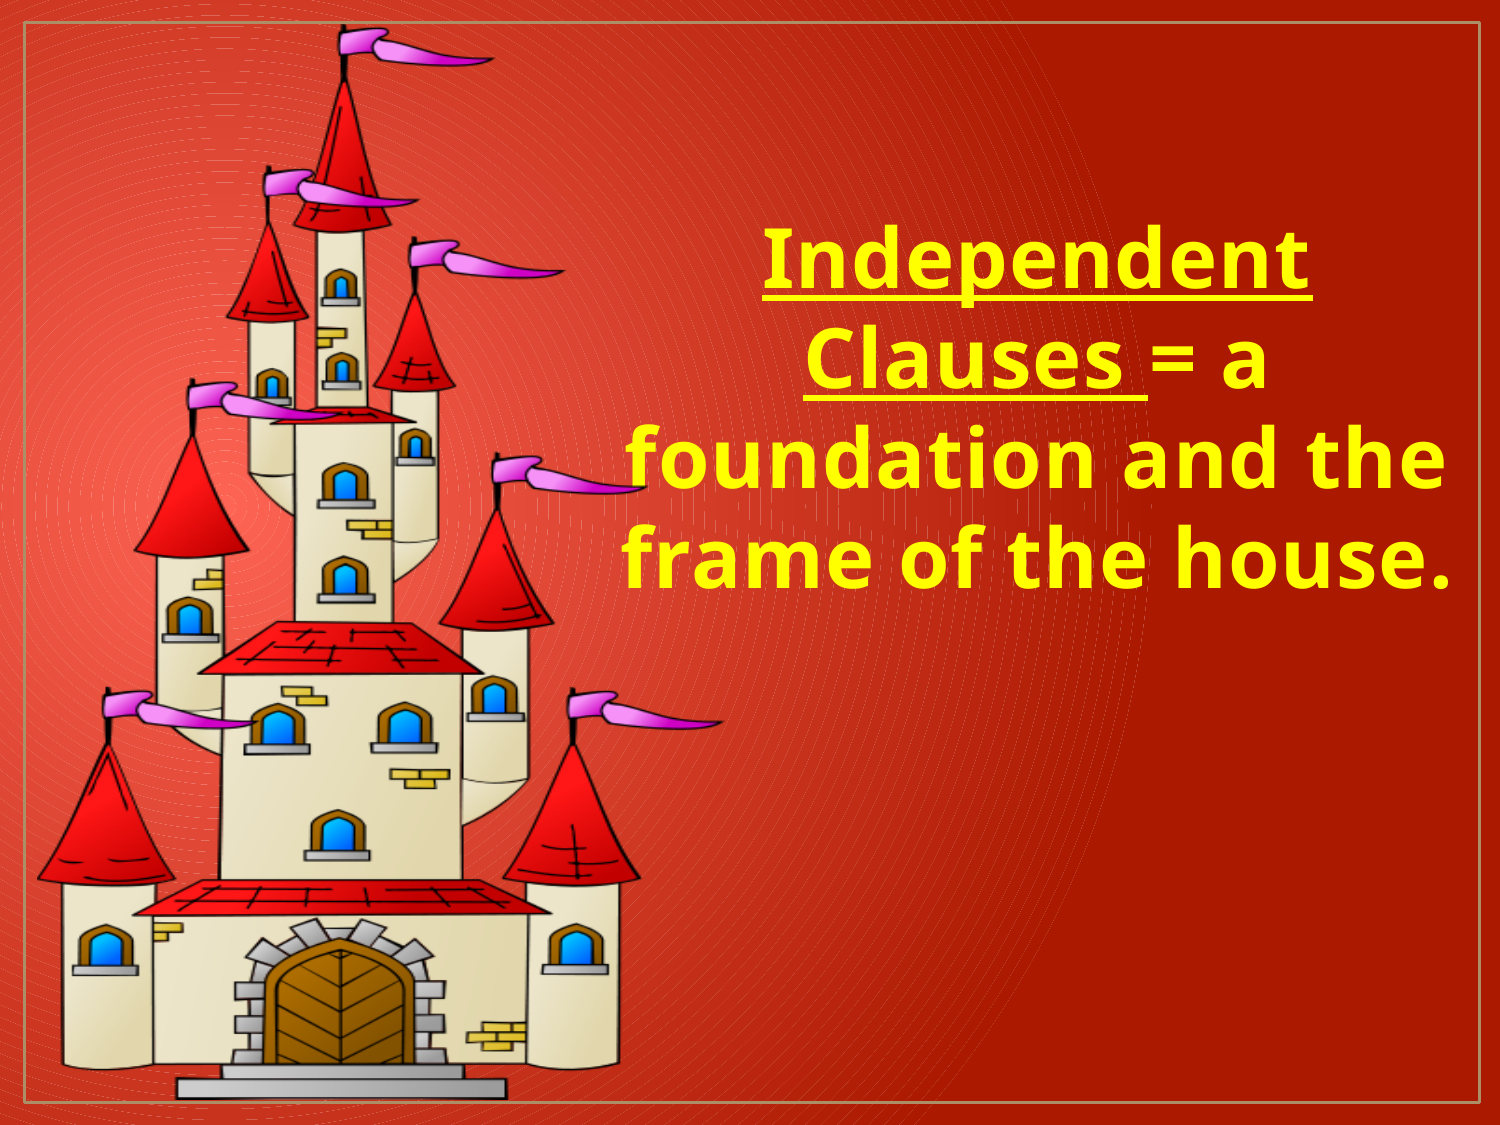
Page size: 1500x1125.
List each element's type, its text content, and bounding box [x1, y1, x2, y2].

title Independent Clauses = a foundation and the frame of the house. [733, 174, 1475, 613]
picture [37, 24, 726, 1101]
